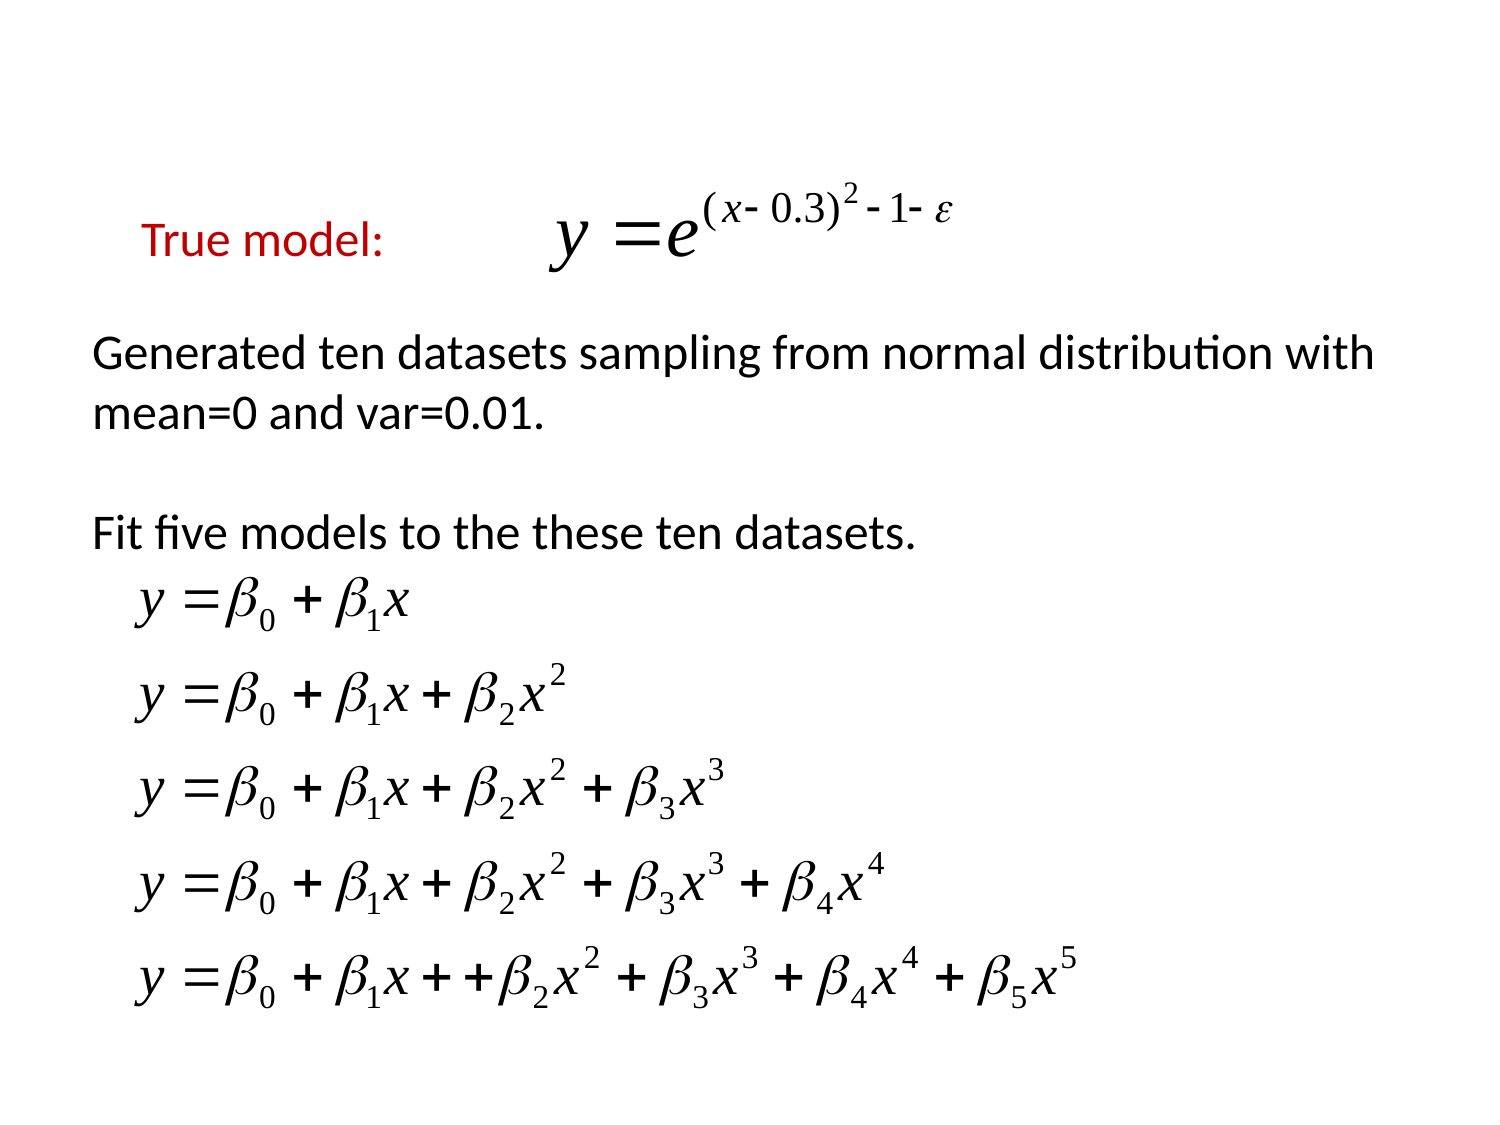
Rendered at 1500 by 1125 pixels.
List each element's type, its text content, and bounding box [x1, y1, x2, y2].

text_box True model: [126, 199, 400, 274]
text_box Generated ten datasets sampling from normal distribution with mean=0 and var=0.01. Fit five models to the these ten datasets. [77, 312, 1391, 568]
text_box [124, 562, 1088, 1021]
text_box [537, 162, 970, 288]
